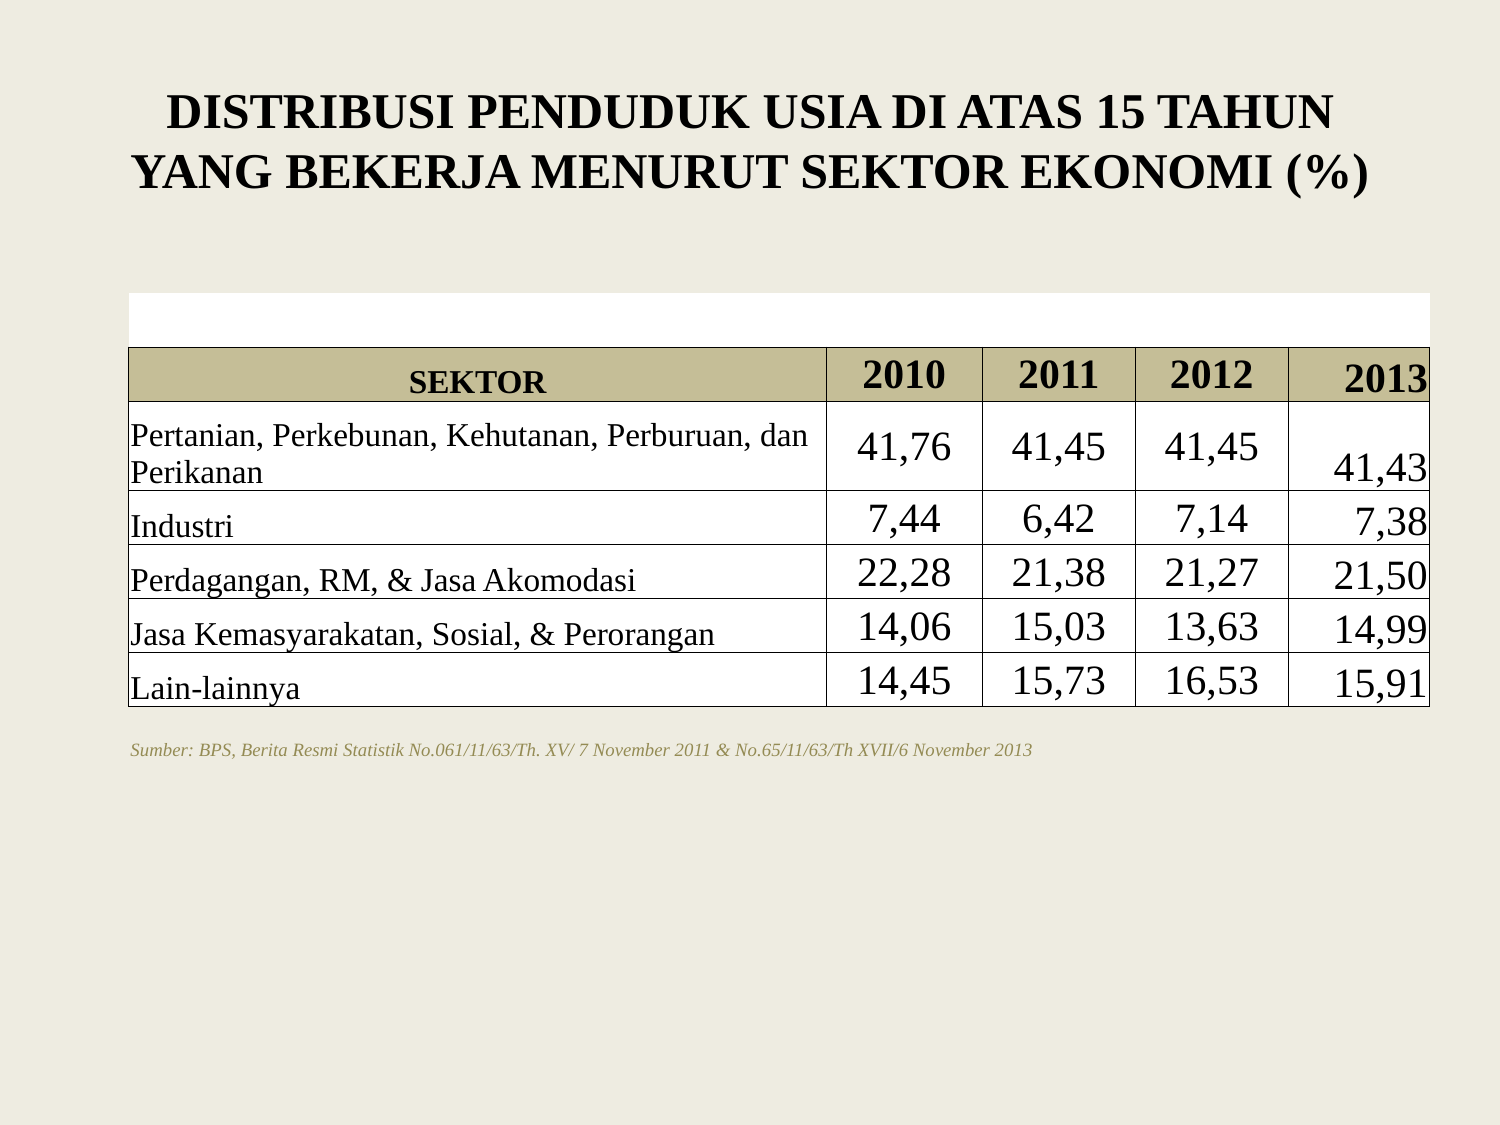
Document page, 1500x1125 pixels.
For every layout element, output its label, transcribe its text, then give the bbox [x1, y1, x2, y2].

table_cell 14,06 [827, 599, 982, 652]
table_cell 16,53 [1136, 653, 1288, 706]
table_cell 14,99 [1289, 599, 1429, 652]
table_cell Sumber: BPS, Berita Resmi Statistik No.061/11/63/Th. XV/ 7 November 2011 & No.65/11/63/Th XVII/6 November 2013 [129, 707, 1430, 761]
table_cell 2012 [1136, 348, 1288, 401]
table_cell Perdagangan, RM, & Jasa Akomodasi [129, 545, 826, 598]
table_cell 13,63 [1136, 599, 1288, 652]
title DISTRIBUSI PENDUDUK USIA DI ATAS 15 TAHUN YANG BEKERJA MENURUT SEKTOR EKONOMI (%) [75, 45, 1425, 233]
table_cell Industri [129, 491, 826, 544]
table_cell 7,44 [827, 491, 982, 544]
table_cell 7,38 [1289, 491, 1429, 544]
table_cell Pertanian, Perkebunan, Kehutanan, Perburuan, dan Perikanan [129, 402, 826, 490]
table_cell 2013 [1289, 348, 1429, 401]
table_cell 21,50 [1289, 545, 1429, 598]
table_cell 21,27 [1136, 545, 1288, 598]
table_cell 41,43 [1289, 402, 1429, 490]
table_cell 7,14 [1136, 491, 1288, 544]
table_cell 22,28 [827, 545, 982, 598]
table_cell 2010 [827, 348, 982, 401]
table_cell SEKTOR [129, 348, 826, 401]
table_cell 41,76 [827, 402, 982, 490]
table_cell 15,91 [1289, 653, 1429, 706]
table_cell 21,38 [983, 545, 1135, 598]
table_cell 41,45 [1136, 402, 1288, 490]
table_cell 6,42 [983, 491, 1135, 544]
table_cell 2011 [983, 348, 1135, 401]
table_cell Lain-lainnya [129, 653, 826, 706]
table_cell 15,03 [983, 599, 1135, 652]
table_cell 14,45 [827, 653, 982, 706]
table_cell 15,73 [983, 653, 1135, 706]
table_header [129, 293, 1430, 347]
table_cell Jasa Kemasyarakatan, Sosial, & Perorangan [129, 599, 826, 652]
table_cell 41,45 [983, 402, 1135, 490]
